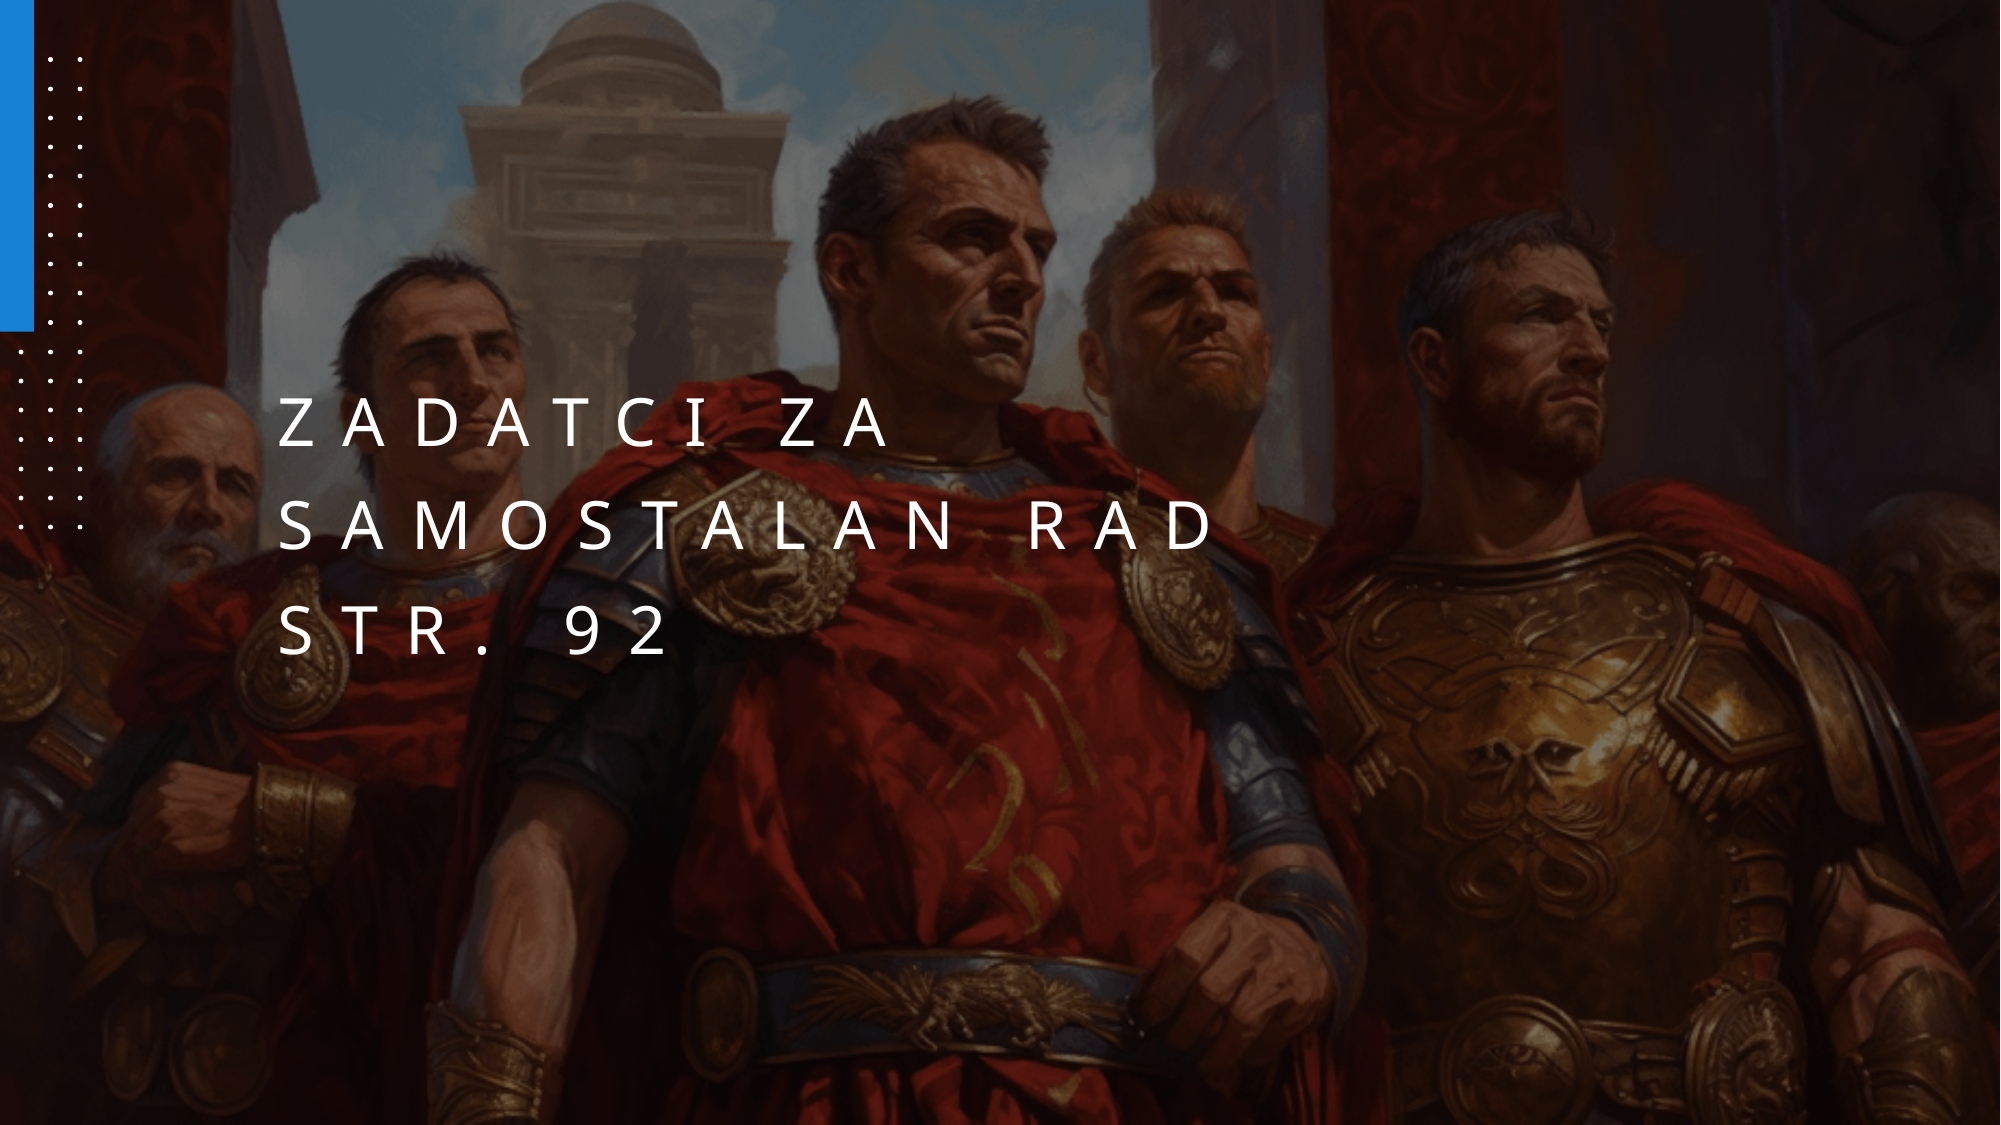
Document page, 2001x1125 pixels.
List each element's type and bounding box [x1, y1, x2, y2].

list [0, 0, 2000, 1125]
